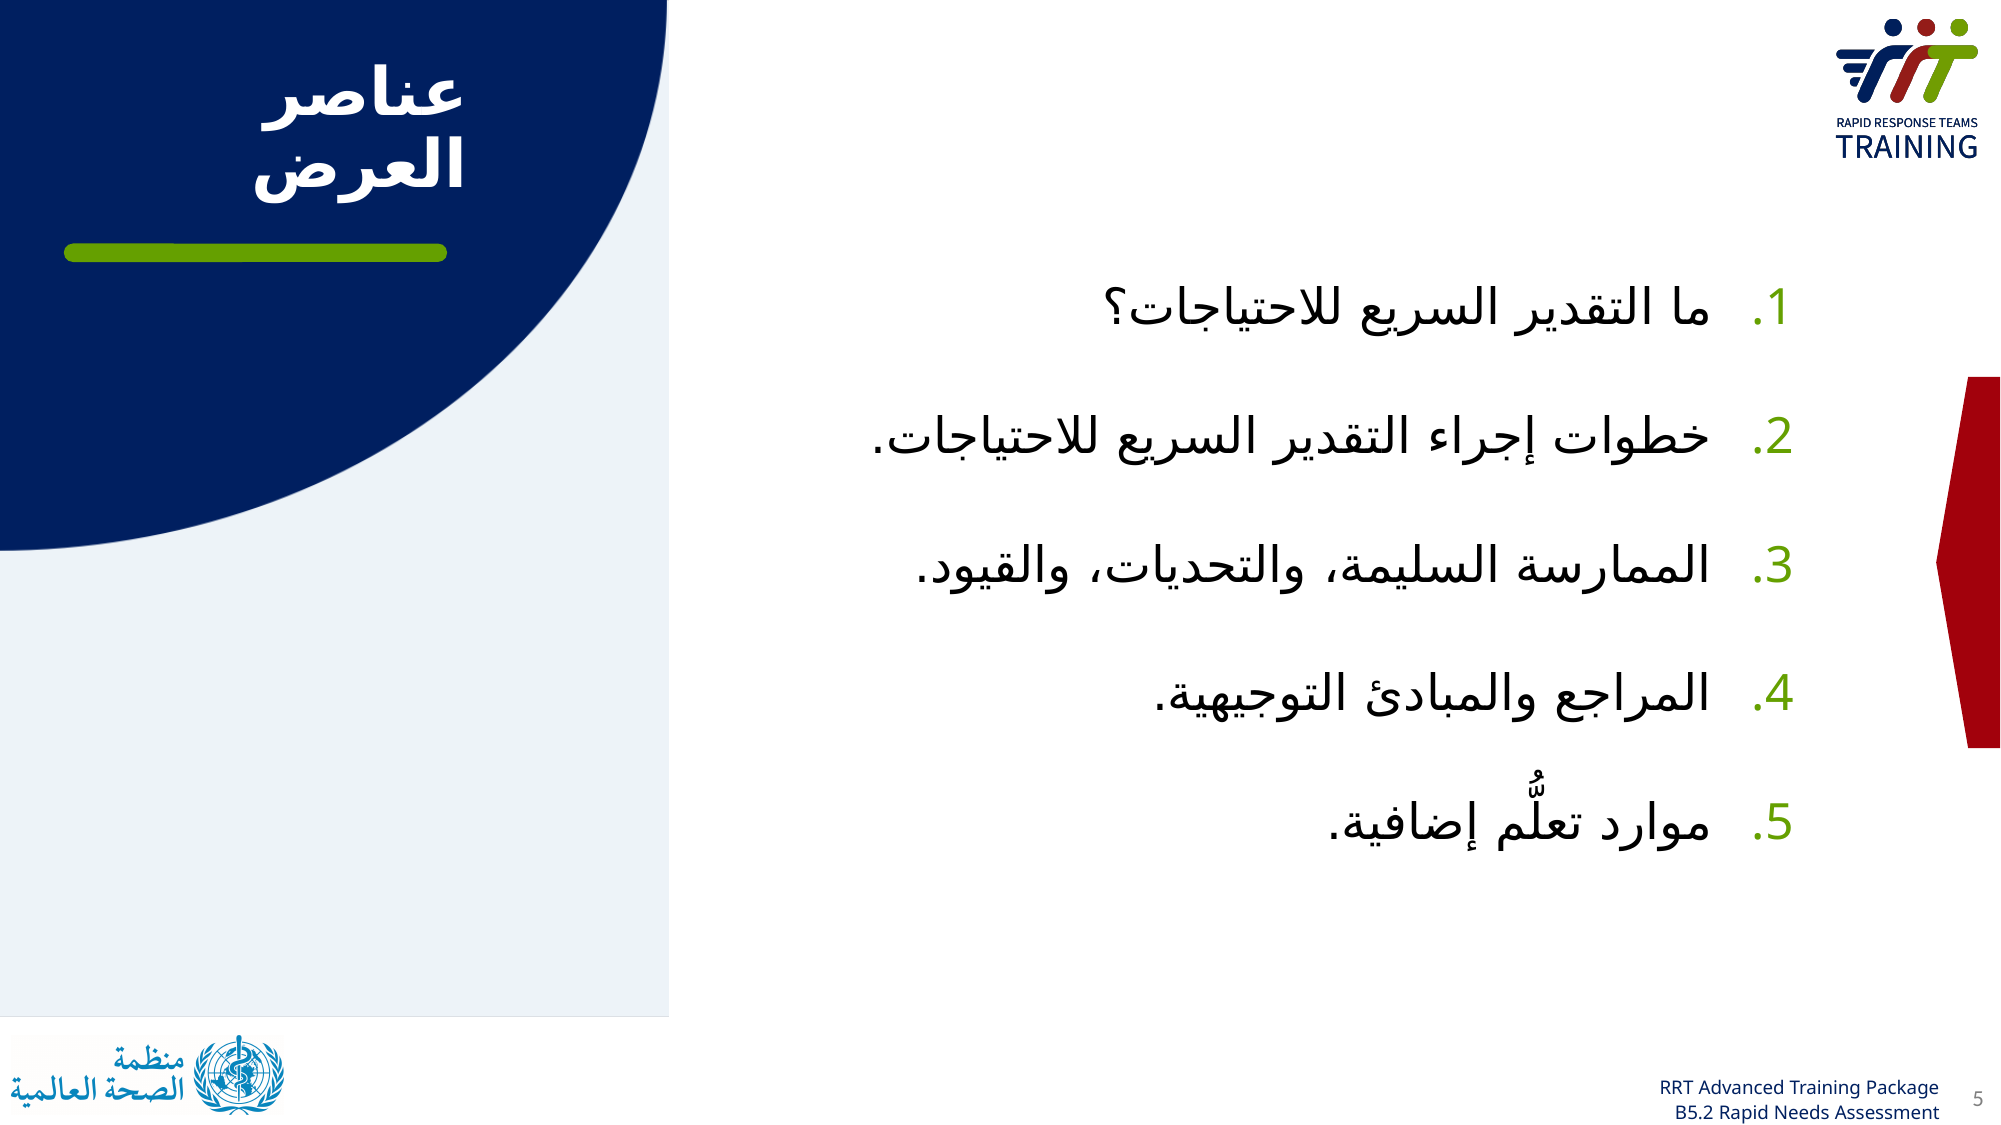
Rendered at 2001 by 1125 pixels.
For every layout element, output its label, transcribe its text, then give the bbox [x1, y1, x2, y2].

list ما التقدير السريع للاحتياجات؟ خطوات إجراء التقدير السريع للاحتياجات. الممارسة السليمة، والتحديات، والقيود. المراجع والمبادئ التوجيهية. موارد تعلُّم إضافية. [560, 280, 1798, 894]
picture [0, 0, 669, 1018]
picture [1835, 19, 1978, 167]
picture [11, 1035, 284, 1115]
title عناصر العرض [58, 63, 469, 203]
picture [241, 1050, 247, 1059]
